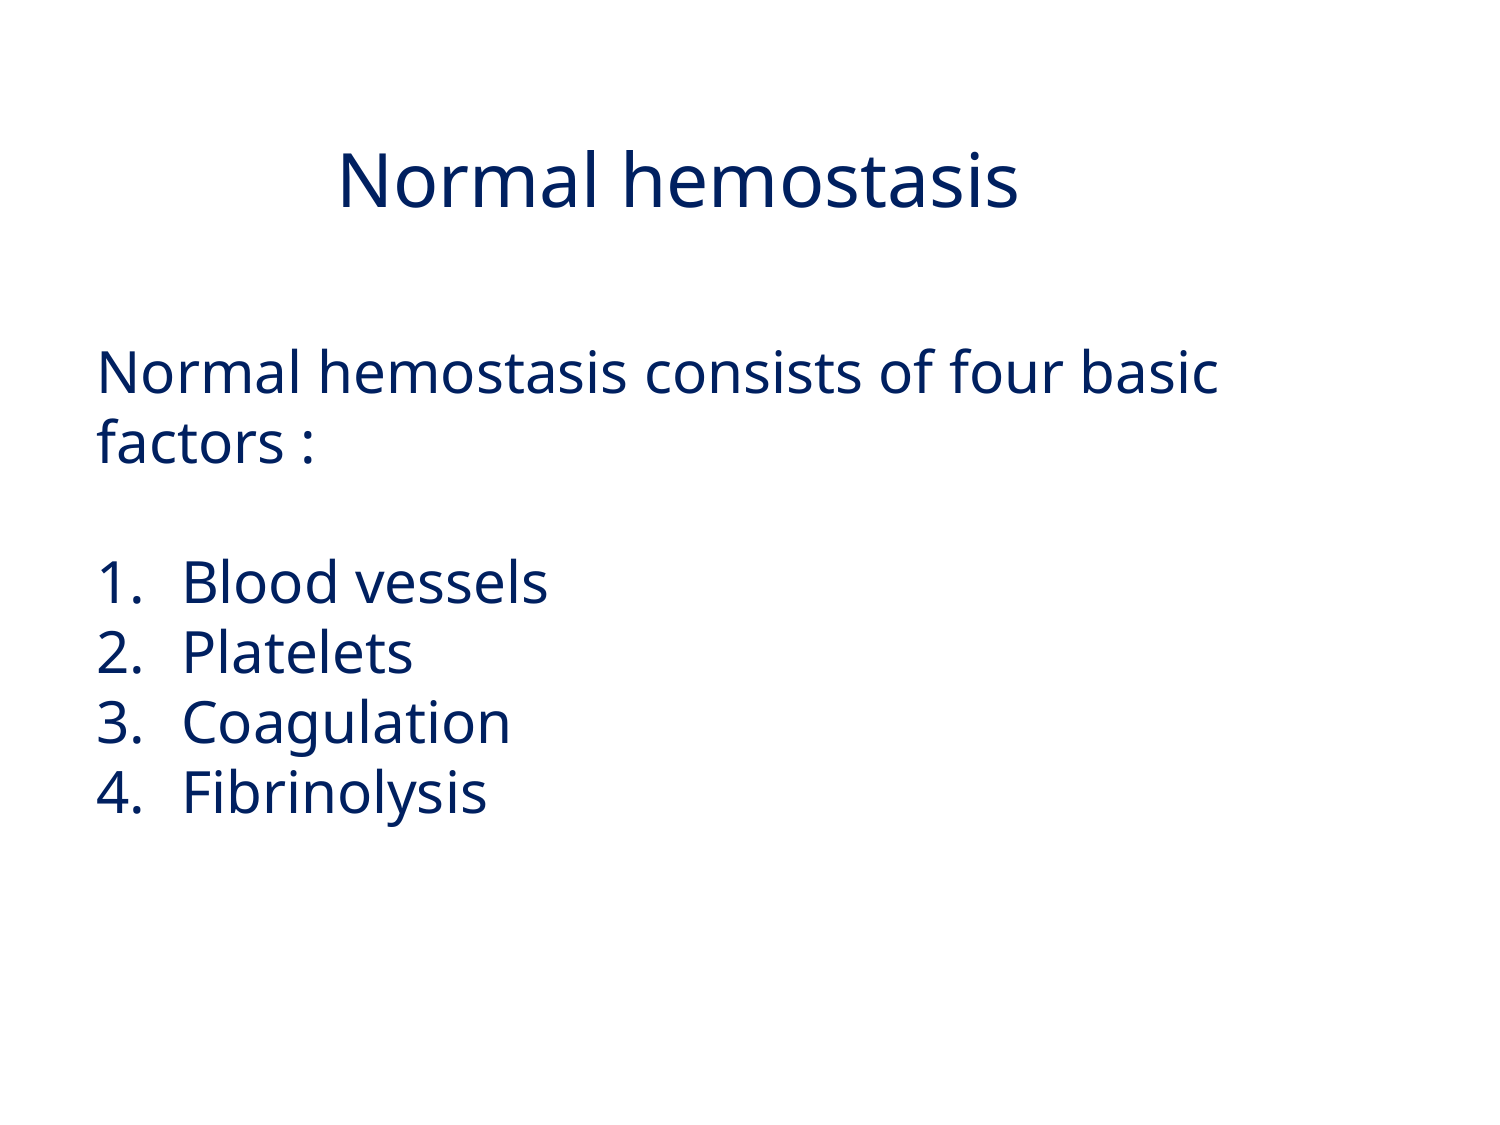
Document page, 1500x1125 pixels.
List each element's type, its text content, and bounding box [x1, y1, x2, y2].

text_box Normal hemostasis [321, 125, 1036, 231]
text_box Normal hemostasis consists of four basic factors : Blood vessels Platelets Coagulation Fibrinolysis [81, 328, 1418, 833]
